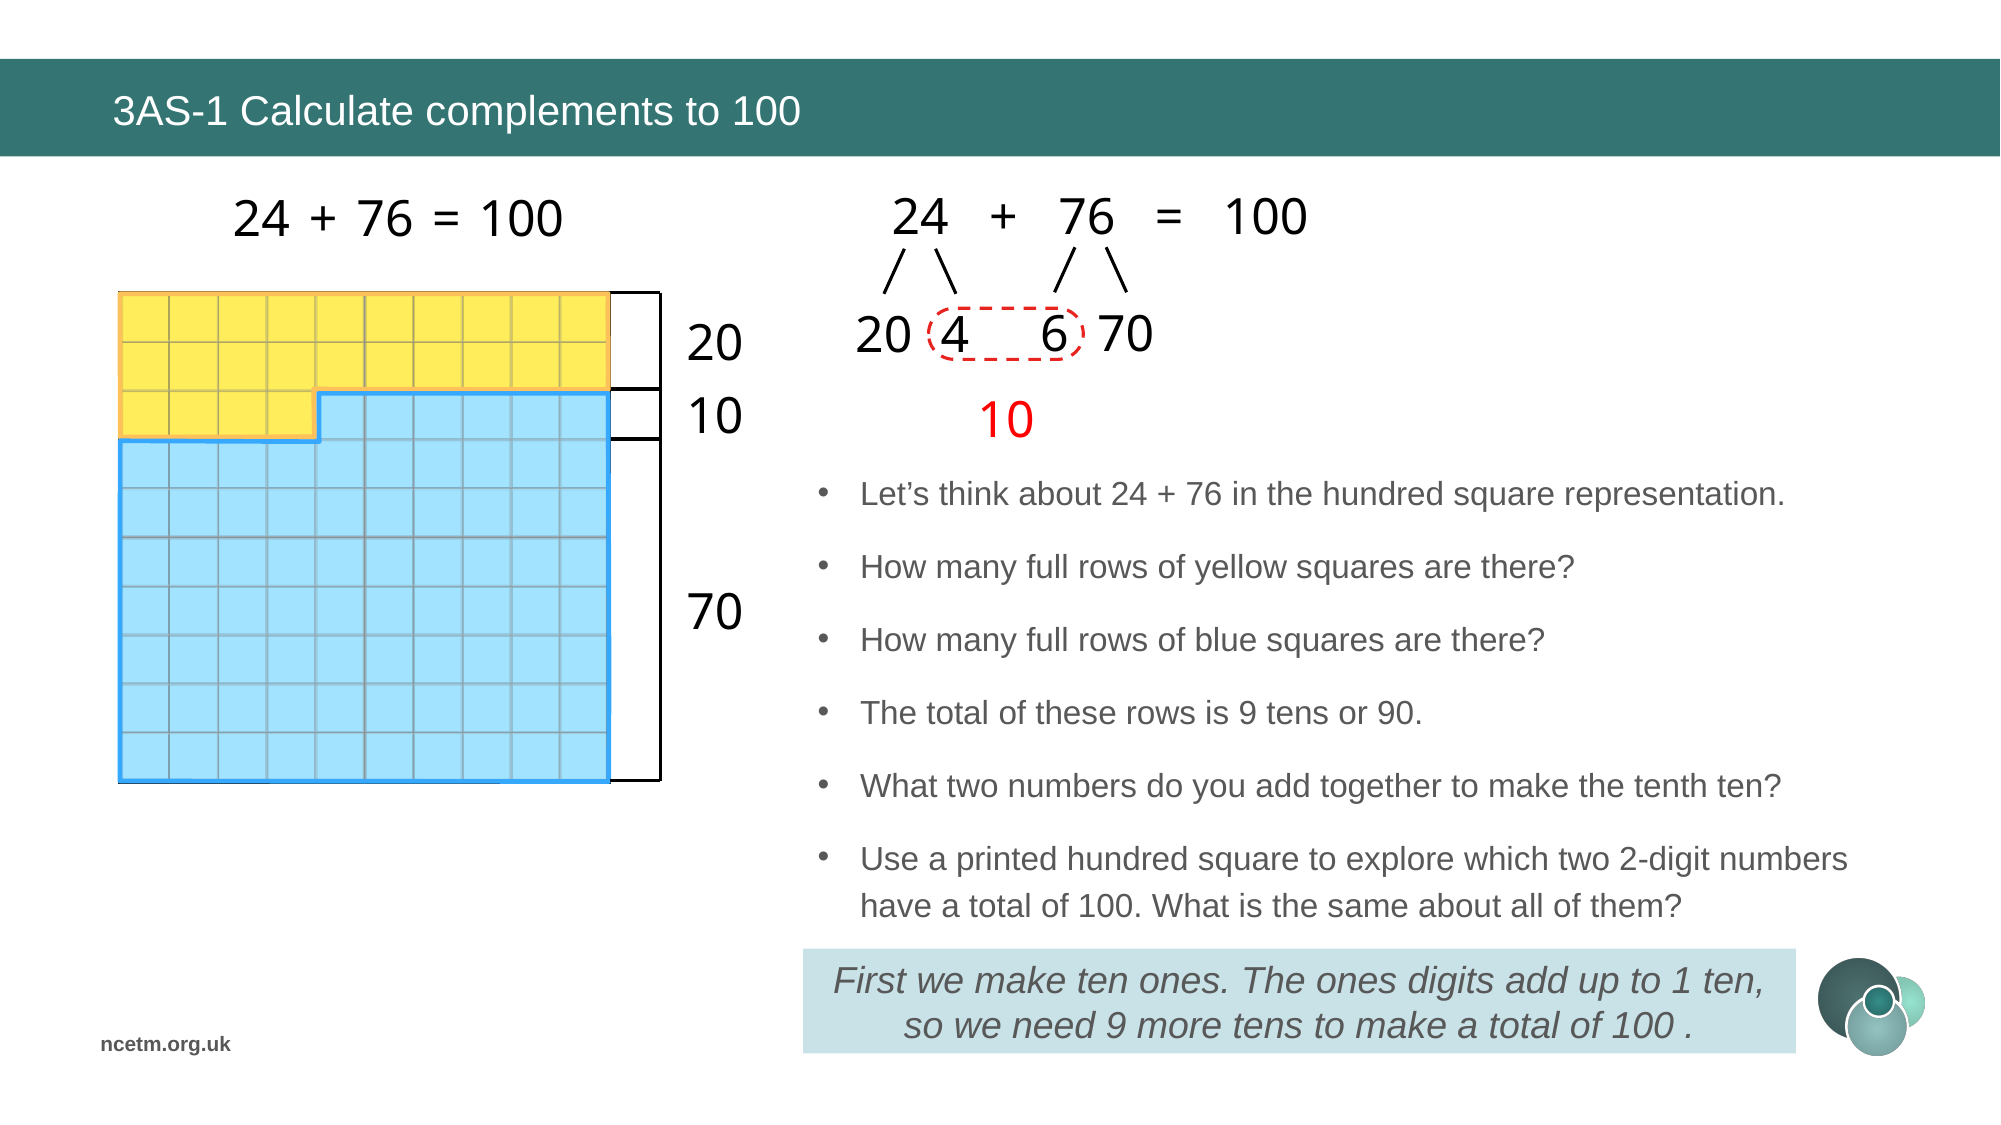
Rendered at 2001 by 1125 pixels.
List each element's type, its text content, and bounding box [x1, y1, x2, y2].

text_box = [1139, 176, 1199, 252]
text_box [928, 308, 1024, 360]
text_box First we make ten ones. The ones digits add up to 1 ten, so we need 9 more tens to make a total of 100 . [803, 948, 1796, 1054]
text_box 10 [962, 379, 1050, 455]
picture [118, 291, 611, 784]
text_box = [417, 178, 476, 254]
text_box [610, 388, 661, 438]
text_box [1054, 247, 1076, 293]
text_box [172, 202, 714, 289]
title 3AS-1 Calculate complements to 100 [97, 76, 1945, 147]
text_box 10 [671, 378, 759, 452]
text_box 4 [925, 295, 985, 371]
text_box 70 [671, 571, 759, 647]
text_box 6 [1024, 293, 1082, 369]
text_box 20 [671, 302, 759, 378]
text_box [610, 438, 661, 781]
text_box + [974, 176, 1033, 252]
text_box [935, 248, 957, 295]
text_box 76 [341, 178, 417, 254]
text_box 70 [1082, 293, 1169, 369]
text_box 20 [840, 295, 925, 371]
text_box 24 [876, 176, 964, 252]
text_box 24 [217, 178, 305, 254]
text_box Let’s think about 24 + 76 in the hundred square representation. How many full rows of yellow squares are there? How many full rows of blue squares are there? The total of these rows is 9 tens or 90. What two numbers do you add together to make the tenth ten? Use a printed hundred square to explore which two 2-digit numbers have a total of 100. What is the same about all of them? [803, 456, 1902, 763]
text_box 76 [1043, 176, 1131, 252]
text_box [883, 248, 905, 295]
picture [1818, 958, 1925, 1056]
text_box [610, 292, 661, 388]
text_box + [305, 178, 341, 254]
text_box 100 [476, 178, 580, 234]
text_box 100 [1207, 176, 1324, 252]
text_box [1105, 247, 1127, 293]
